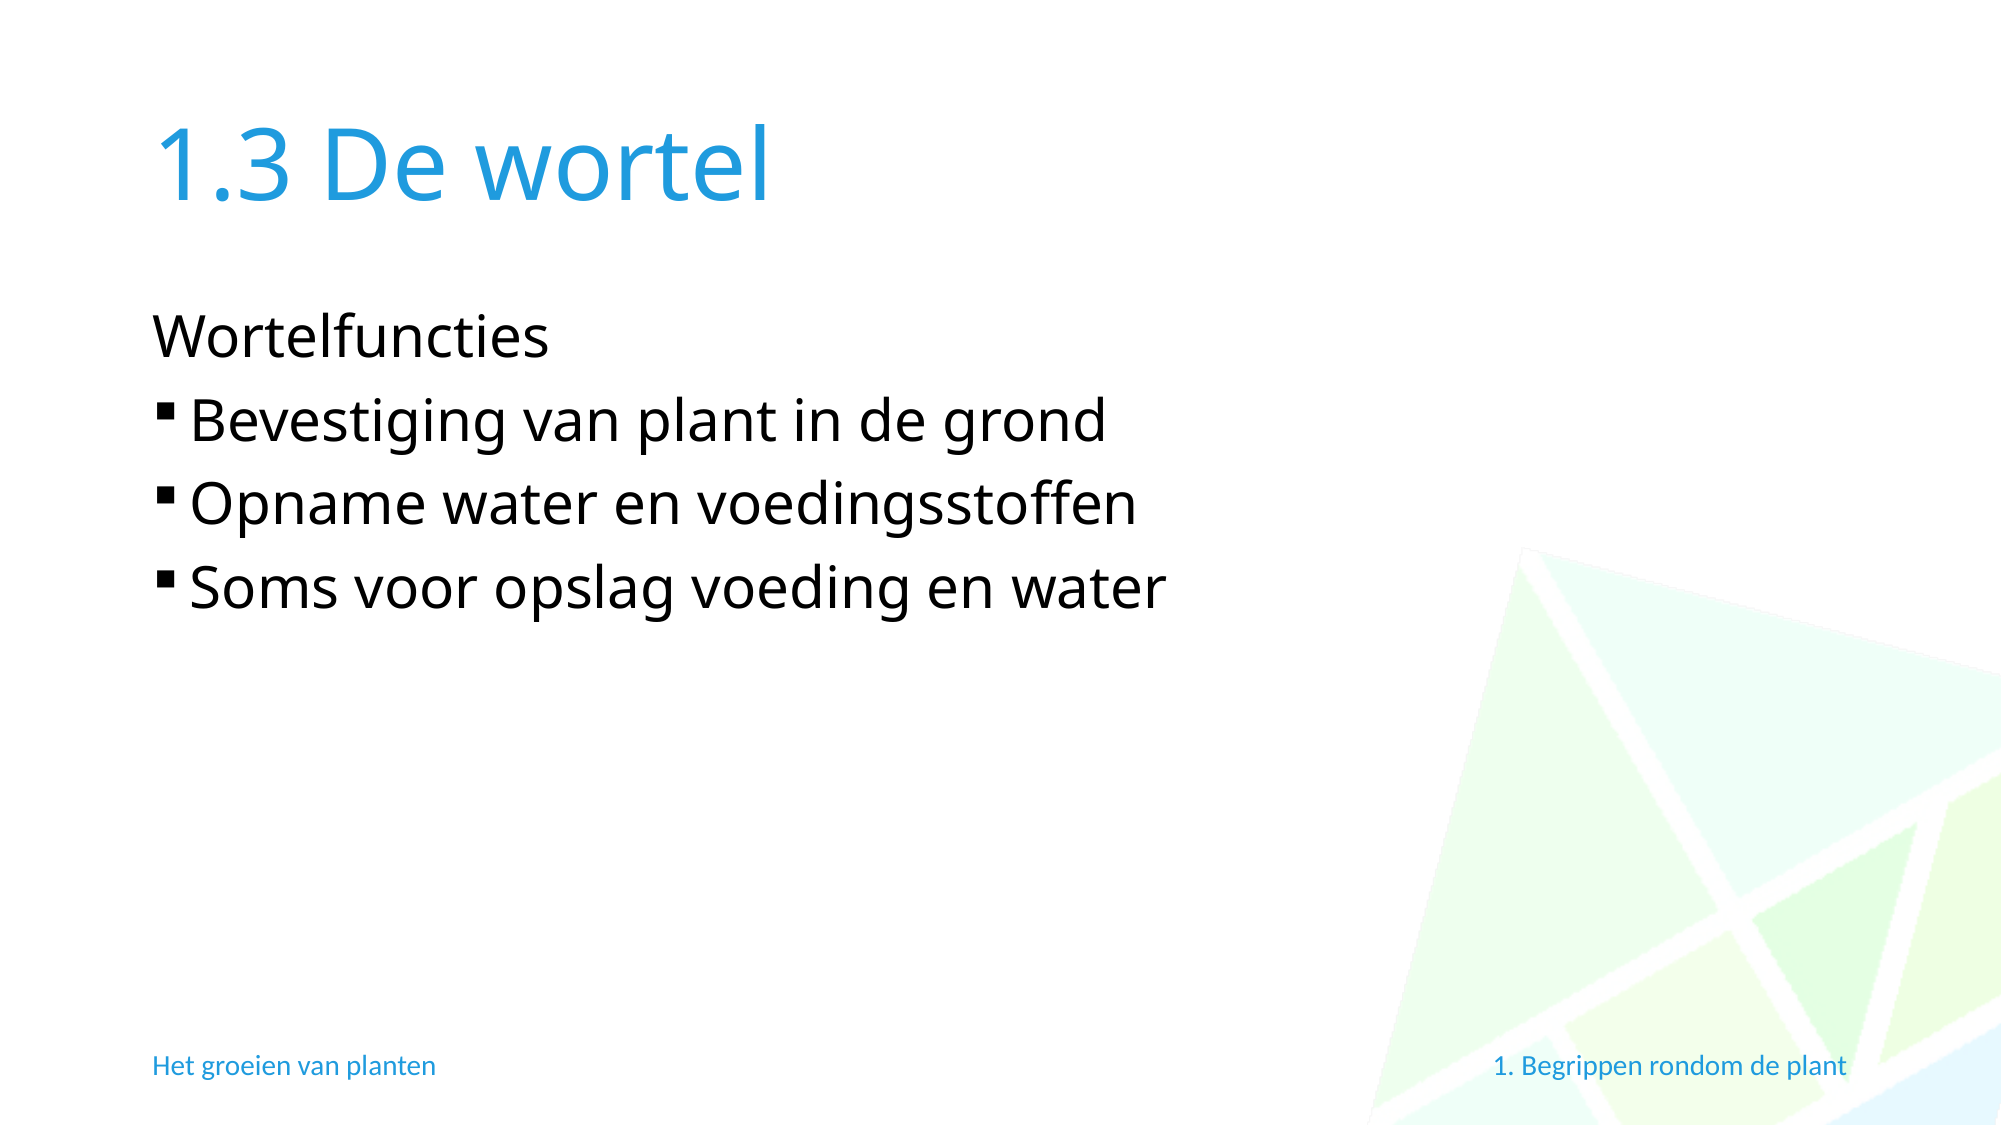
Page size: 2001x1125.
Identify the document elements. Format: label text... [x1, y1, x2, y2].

list 1. Begrippen rondom de plant [1412, 1042, 1863, 1103]
list Het groeien van planten [137, 1042, 588, 1103]
list Wortelfuncties Bevestiging van plant in de grond Opname water en voedingsstoffen Soms voor opslag voeding en water [137, 299, 1863, 1014]
title 1.3 De wortel [137, 59, 1863, 278]
